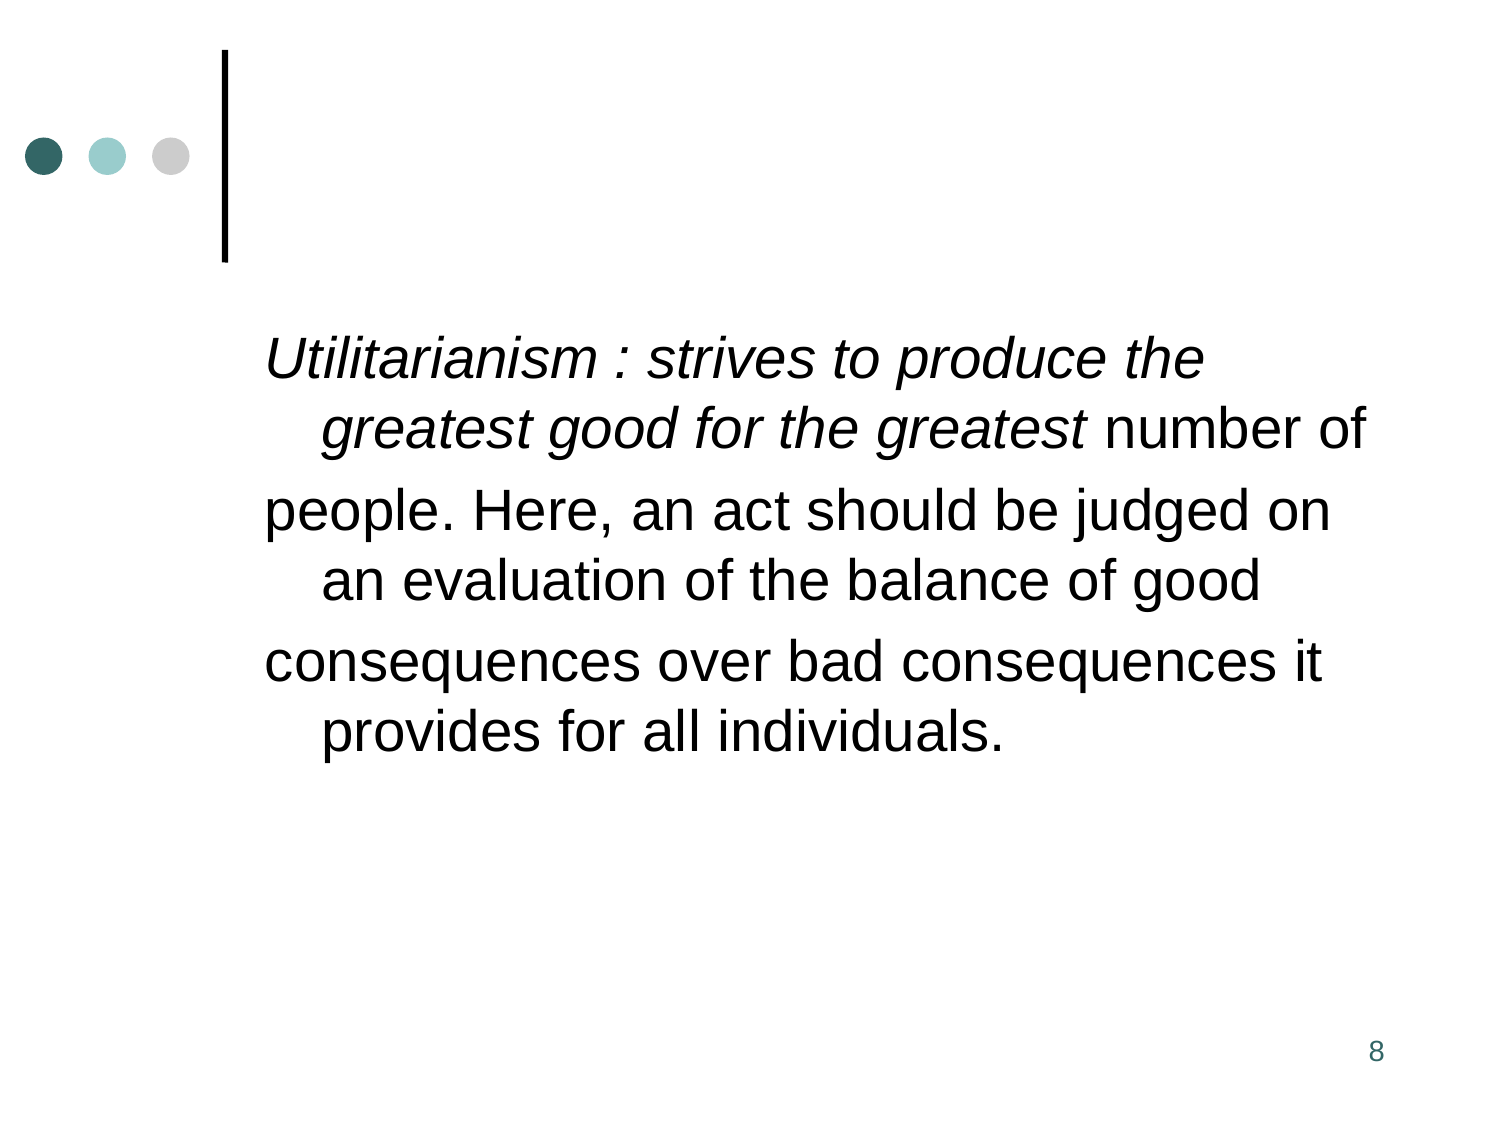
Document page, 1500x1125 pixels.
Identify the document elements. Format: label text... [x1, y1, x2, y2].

list Utilitarianism : strives to produce the greatest good for the greatest number of people. Here, an act should be judged on an evaluation of the balance of good consequences over bad consequences it provides for all individuals. [249, 312, 1400, 988]
slide_number 8 [1187, 1025, 1400, 1100]
